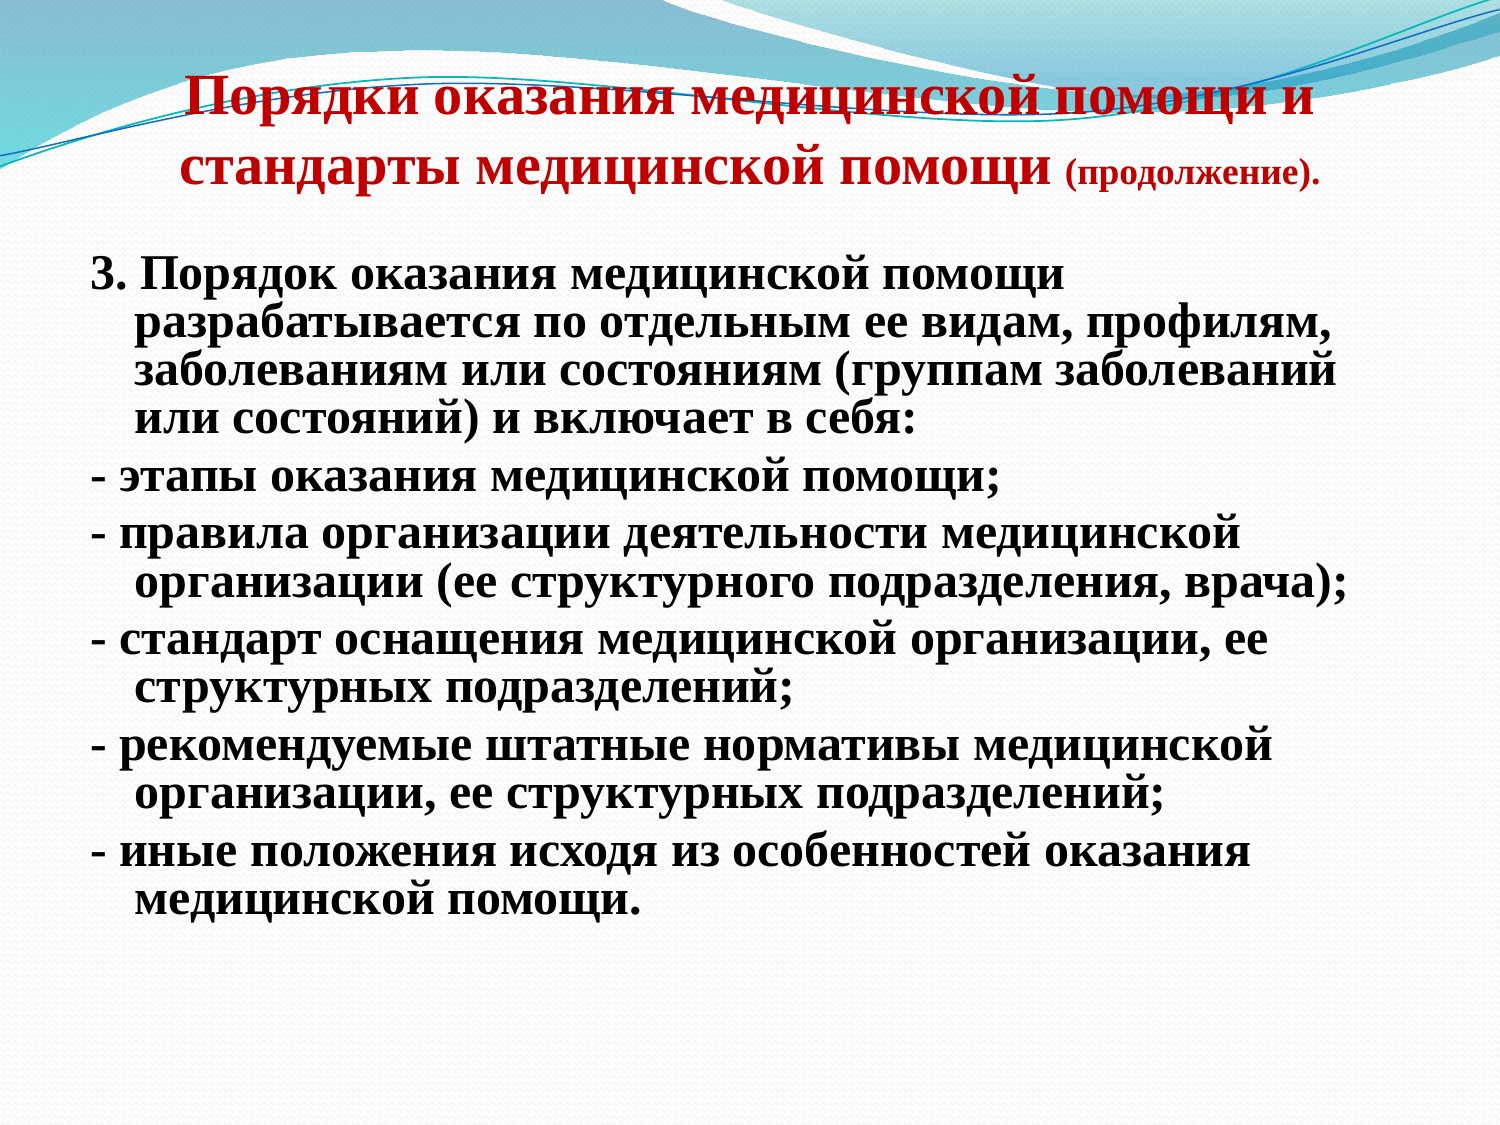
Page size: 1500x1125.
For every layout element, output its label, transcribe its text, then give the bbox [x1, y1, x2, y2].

title Порядки оказания медицинской помощи и стандарты медицинской помощи (продолжение). [74, 0, 1426, 197]
list 3. Порядок оказания медицинской помощи разрабатывается по отдельным ее видам, профилям, заболеваниям или состояниям (группам заболеваний или состояний) и включает в себя: - этапы оказания медицинской помощи; - правила организации деятельности медицинской организации (ее структурного подразделения, врача); - стандарт оснащения медицинской организации, ее структурных подразделений; - рекомендуемые штатные нормативы медицинской организации, ее структурных подразделений; - иные положения исходя из особенностей оказания медицинской помощи. [74, 243, 1426, 1048]
